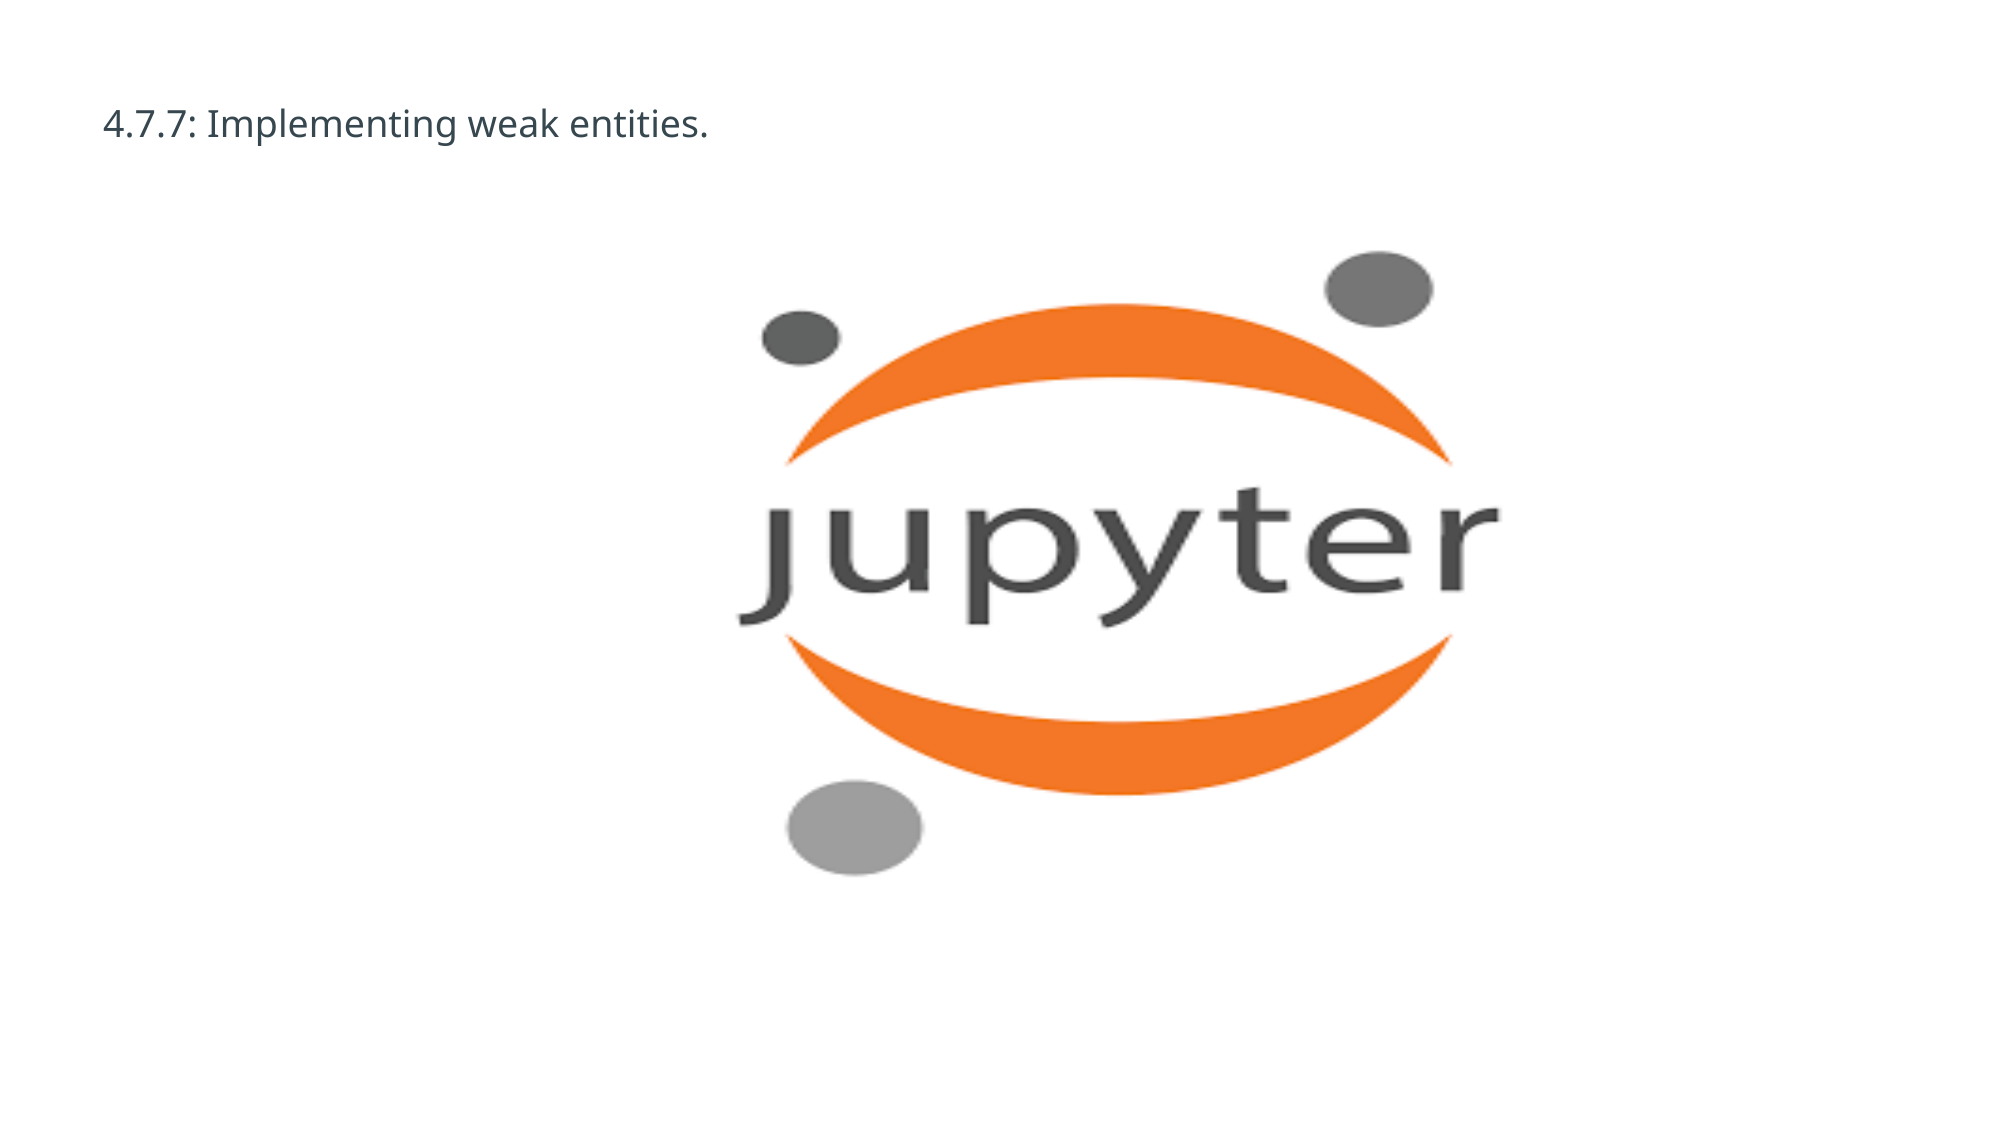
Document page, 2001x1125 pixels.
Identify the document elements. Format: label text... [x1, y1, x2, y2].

picture [730, 244, 1514, 881]
text_box 4.7.7: Implementing weak entities. [88, 92, 1089, 153]
